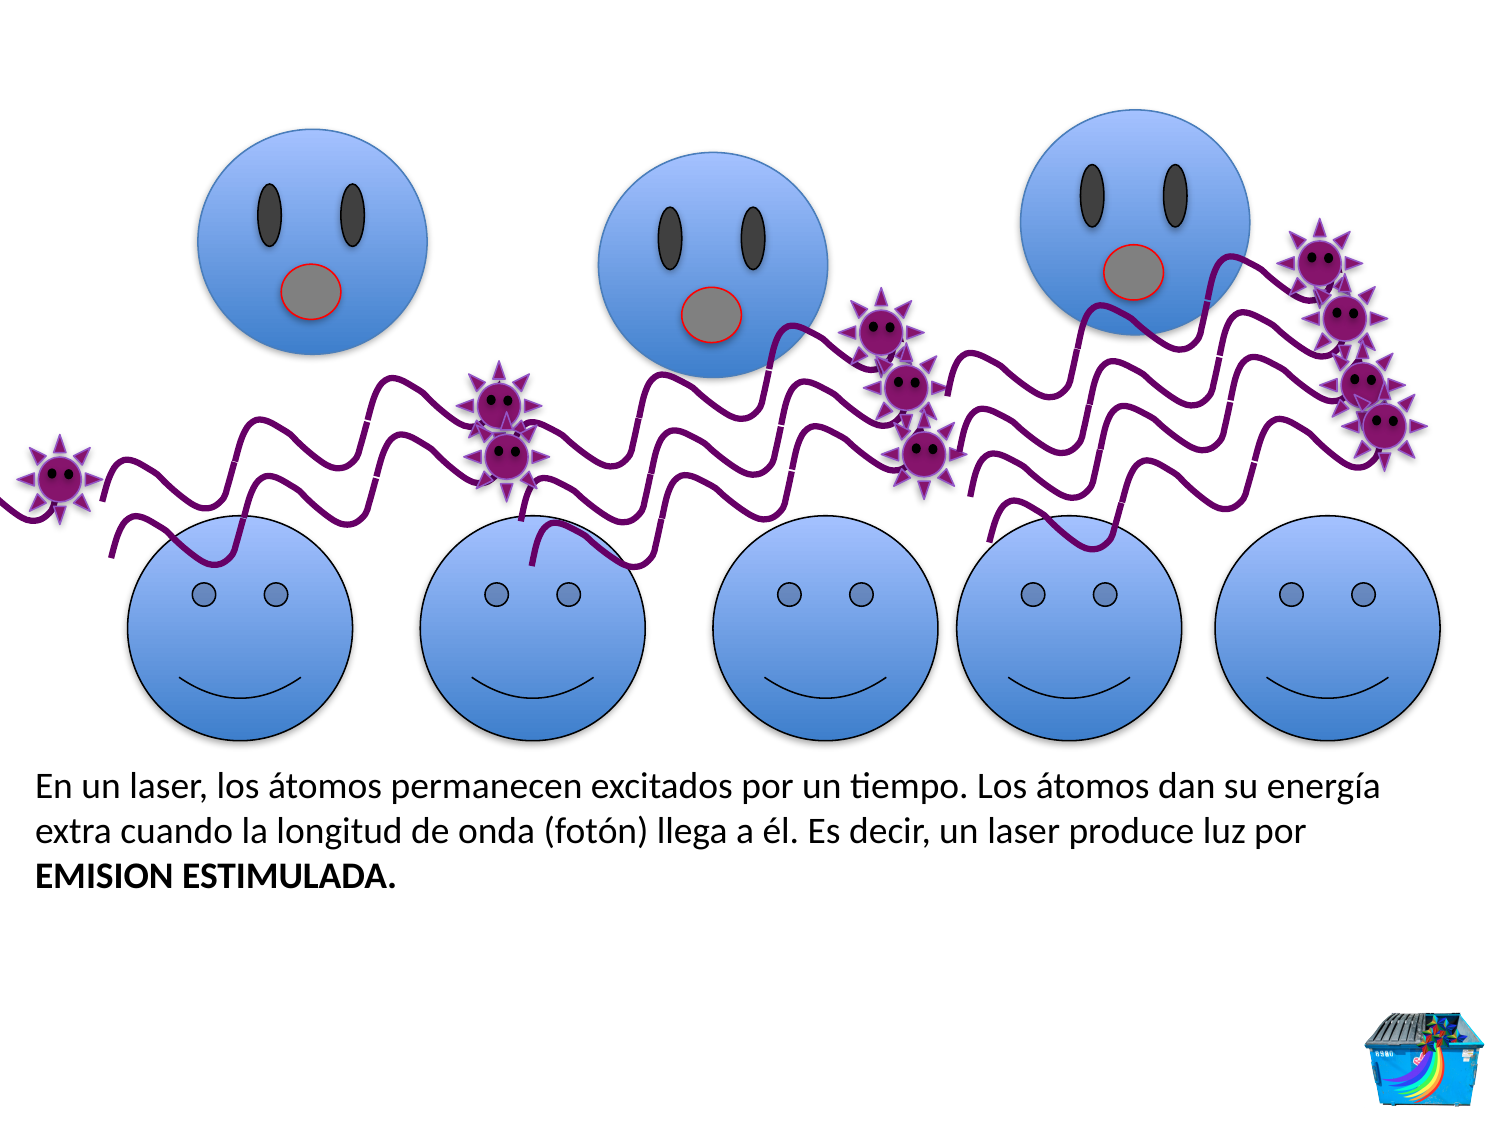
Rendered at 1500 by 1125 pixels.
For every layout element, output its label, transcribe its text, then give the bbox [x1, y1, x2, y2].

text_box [93, 360, 550, 538]
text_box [937, 218, 1428, 523]
text_box [955, 531, 1183, 742]
text_box [419, 544, 647, 742]
picture [1464, 1011, 1486, 1108]
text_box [197, 129, 428, 355]
text_box [712, 544, 939, 742]
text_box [1020, 109, 1250, 216]
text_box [499, 287, 968, 536]
subtitle En un laser, los átomos permanecen excitados por un tiempo. Los átomos dan su energía extra cuando la longitud de onda (fotón) llega a él. Es decir, un laser produce luz por EMISION ESTIMULADA. [20, 753, 1464, 1125]
text_box [126, 546, 354, 742]
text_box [0, 434, 103, 576]
text_box [1214, 531, 1441, 742]
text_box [598, 152, 828, 286]
